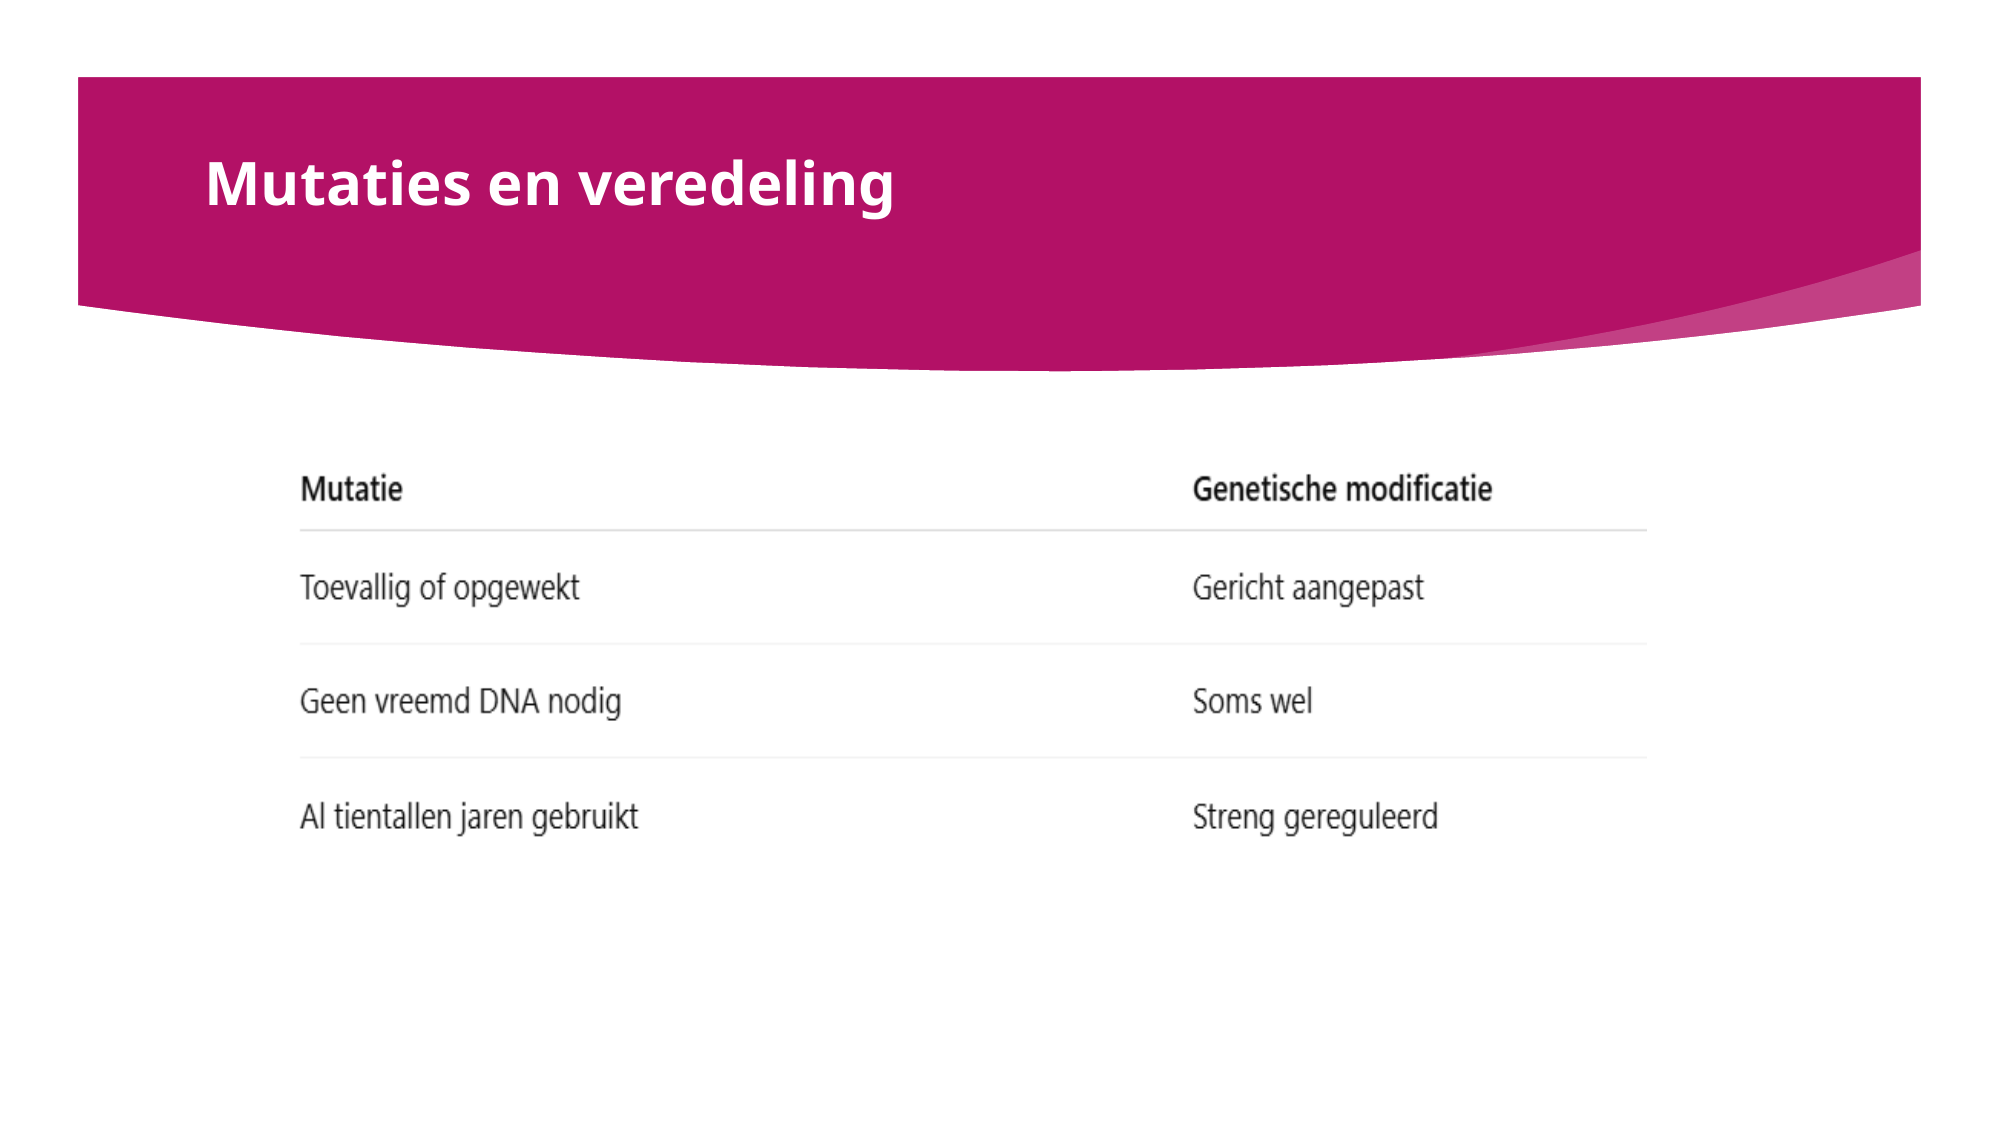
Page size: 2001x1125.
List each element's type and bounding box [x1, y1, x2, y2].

text_box [0, 0, 2000, 1125]
list [265, 434, 1647, 971]
